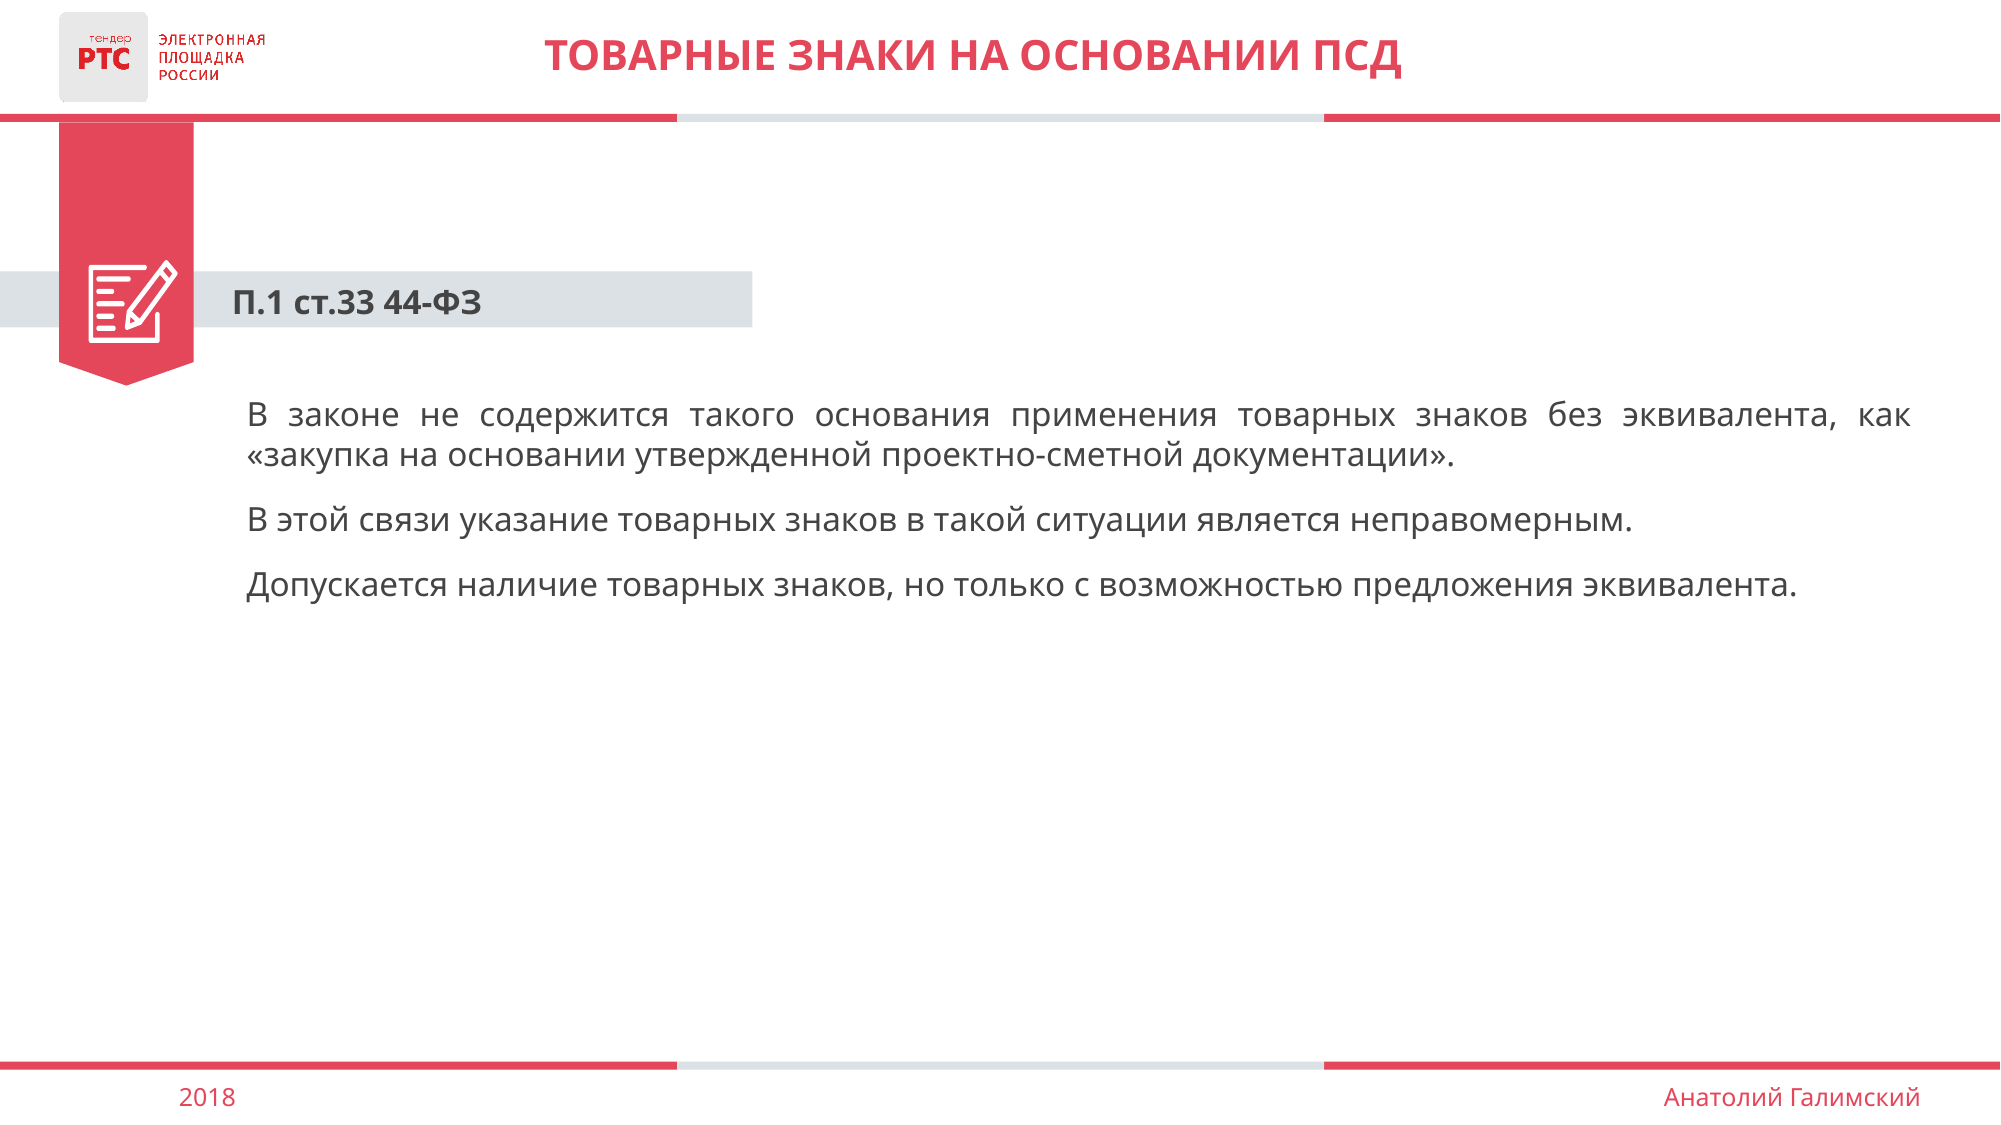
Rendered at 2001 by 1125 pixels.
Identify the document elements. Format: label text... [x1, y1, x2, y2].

text_box П.1 ст.33 44-ФЗ [231, 281, 960, 322]
text_box [0, 270, 58, 328]
text_box Анатолий Галимский [1584, 1073, 2000, 1119]
text_box [124, 260, 178, 330]
text_box [88, 264, 160, 343]
text_box 2018 [0, 1073, 415, 1119]
text_box [58, 121, 195, 387]
text_box В законе не содержится такого основания применения товарных знаков без эквивалента, как «закупка на основании утвержденной проектно-сметной документации». В этой связи указание товарных знаков в такой ситуации является неправомерным. Допускается наличие товарных знаков, но только с возможностью предложения эквивалента. [231, 385, 1929, 610]
text_box [195, 270, 753, 328]
title Товарные знаки на основании псд [294, 0, 1652, 114]
picture [59, 12, 265, 102]
